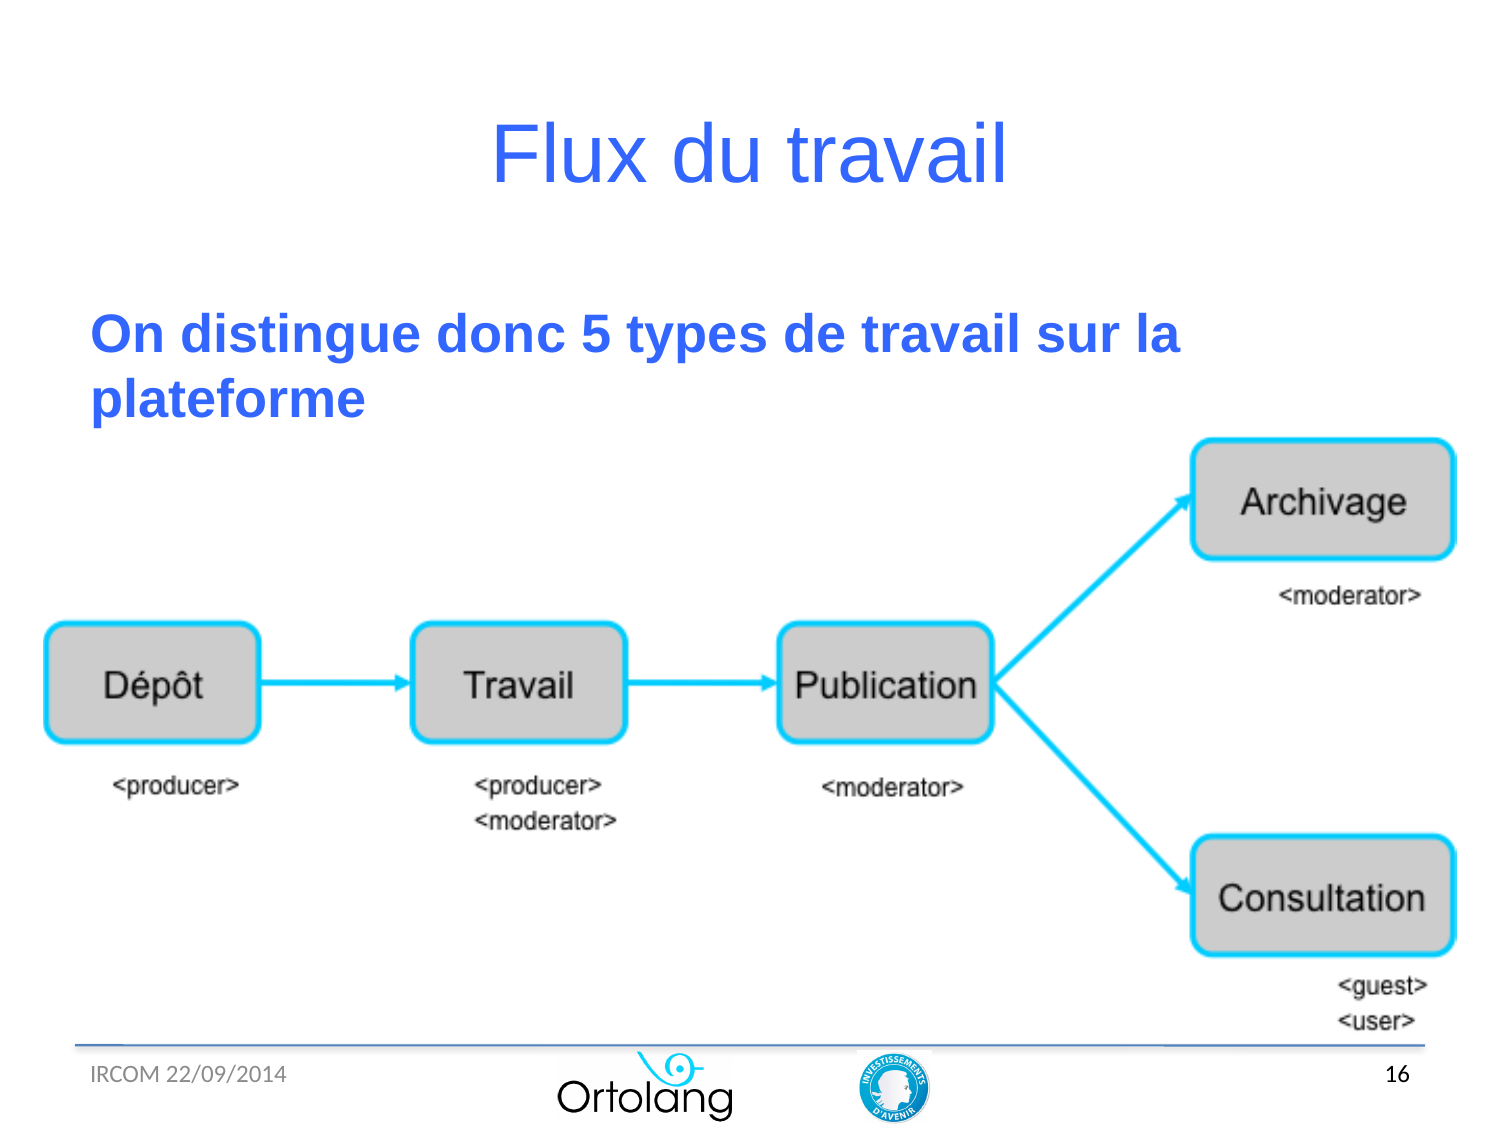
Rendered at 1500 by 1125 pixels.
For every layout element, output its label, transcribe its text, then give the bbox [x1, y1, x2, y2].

picture [43, 436, 1457, 1043]
slide_number 16 [1074, 1052, 1425, 1103]
list On distingue donc 5 types de travail sur la plateforme [75, 291, 1483, 1050]
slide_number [75, 1052, 425, 1103]
picture [857, 1050, 932, 1125]
picture [555, 1050, 733, 1122]
title Flux du travail [75, 45, 1425, 233]
